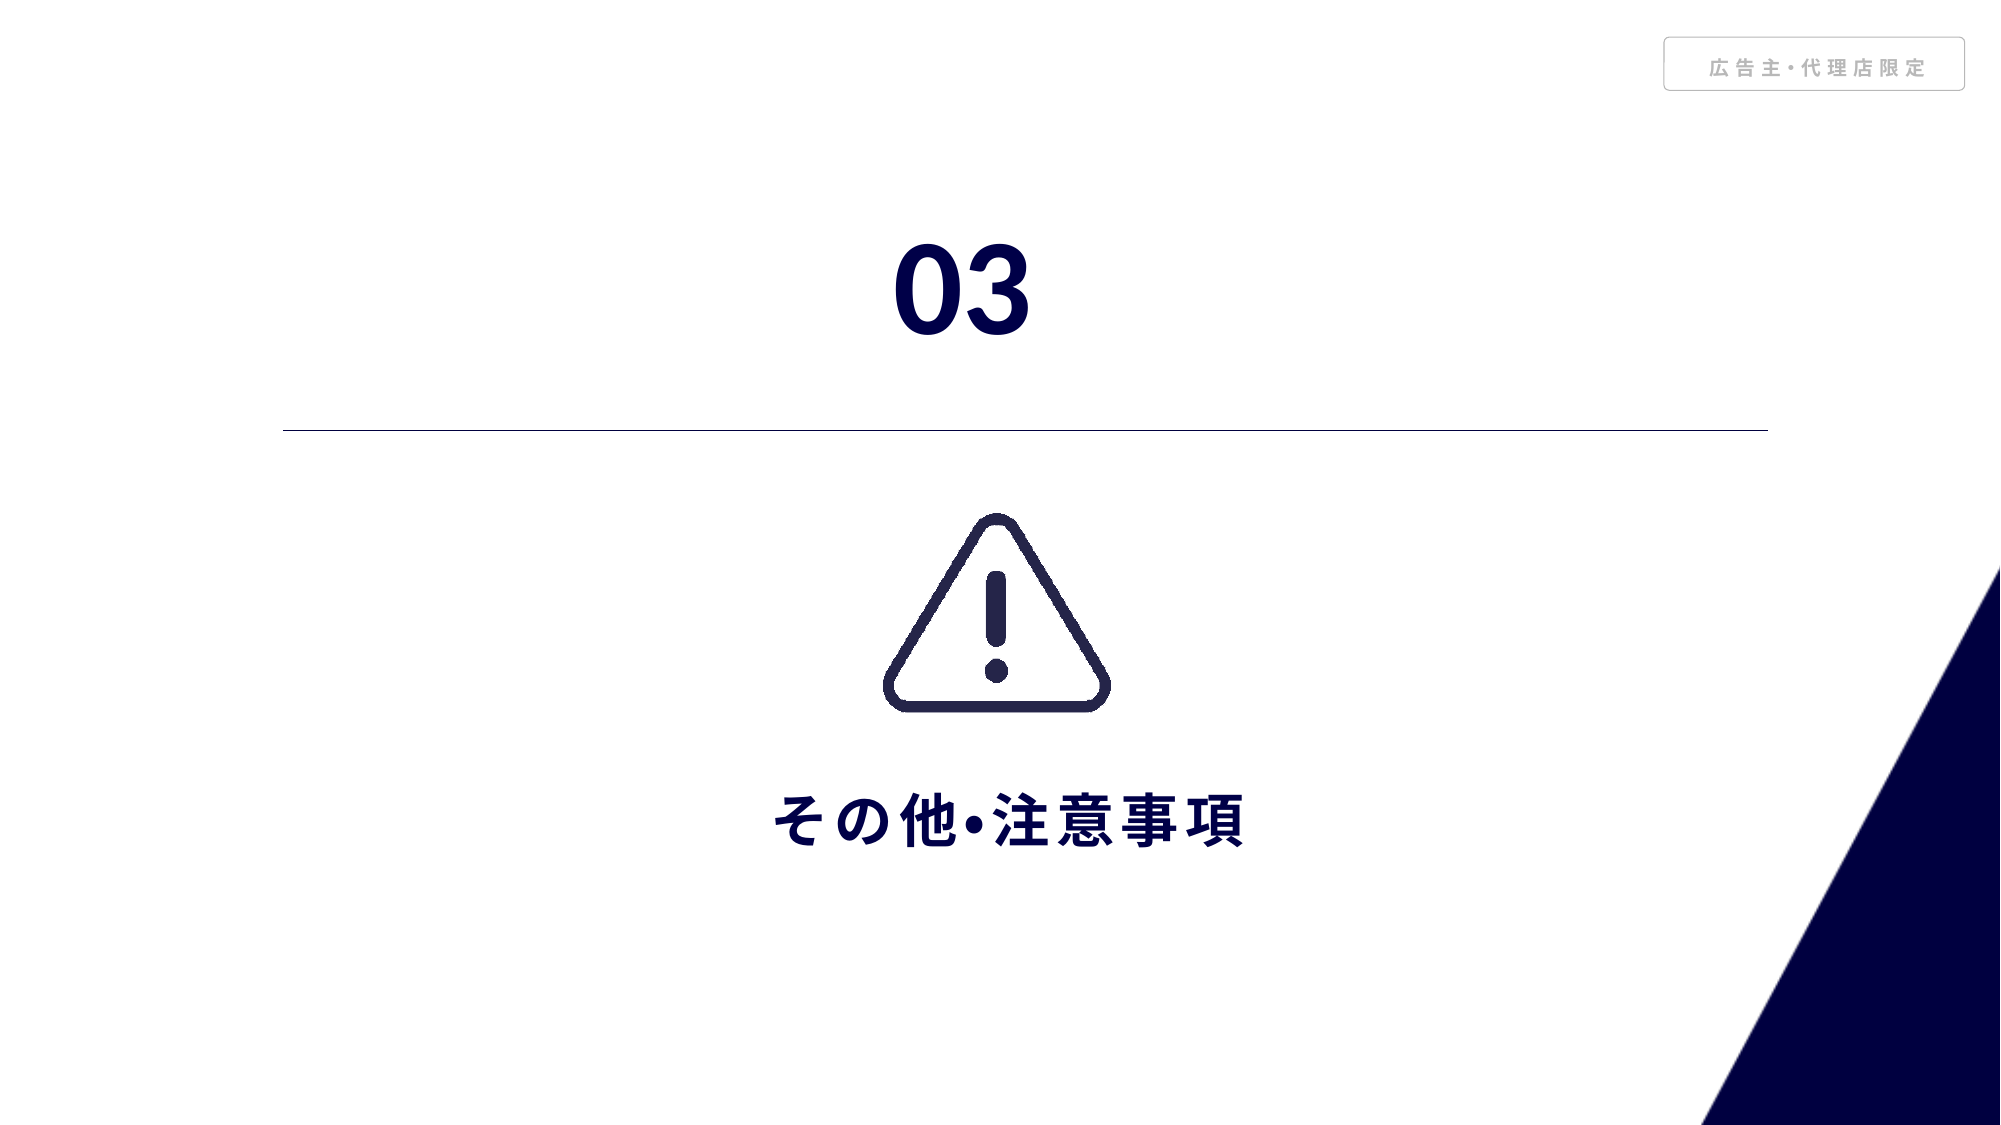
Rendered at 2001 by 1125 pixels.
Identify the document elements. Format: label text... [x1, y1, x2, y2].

list その他・注意事項 [519, 785, 1495, 875]
picture [865, 495, 1126, 736]
list 03 [878, 207, 1103, 382]
